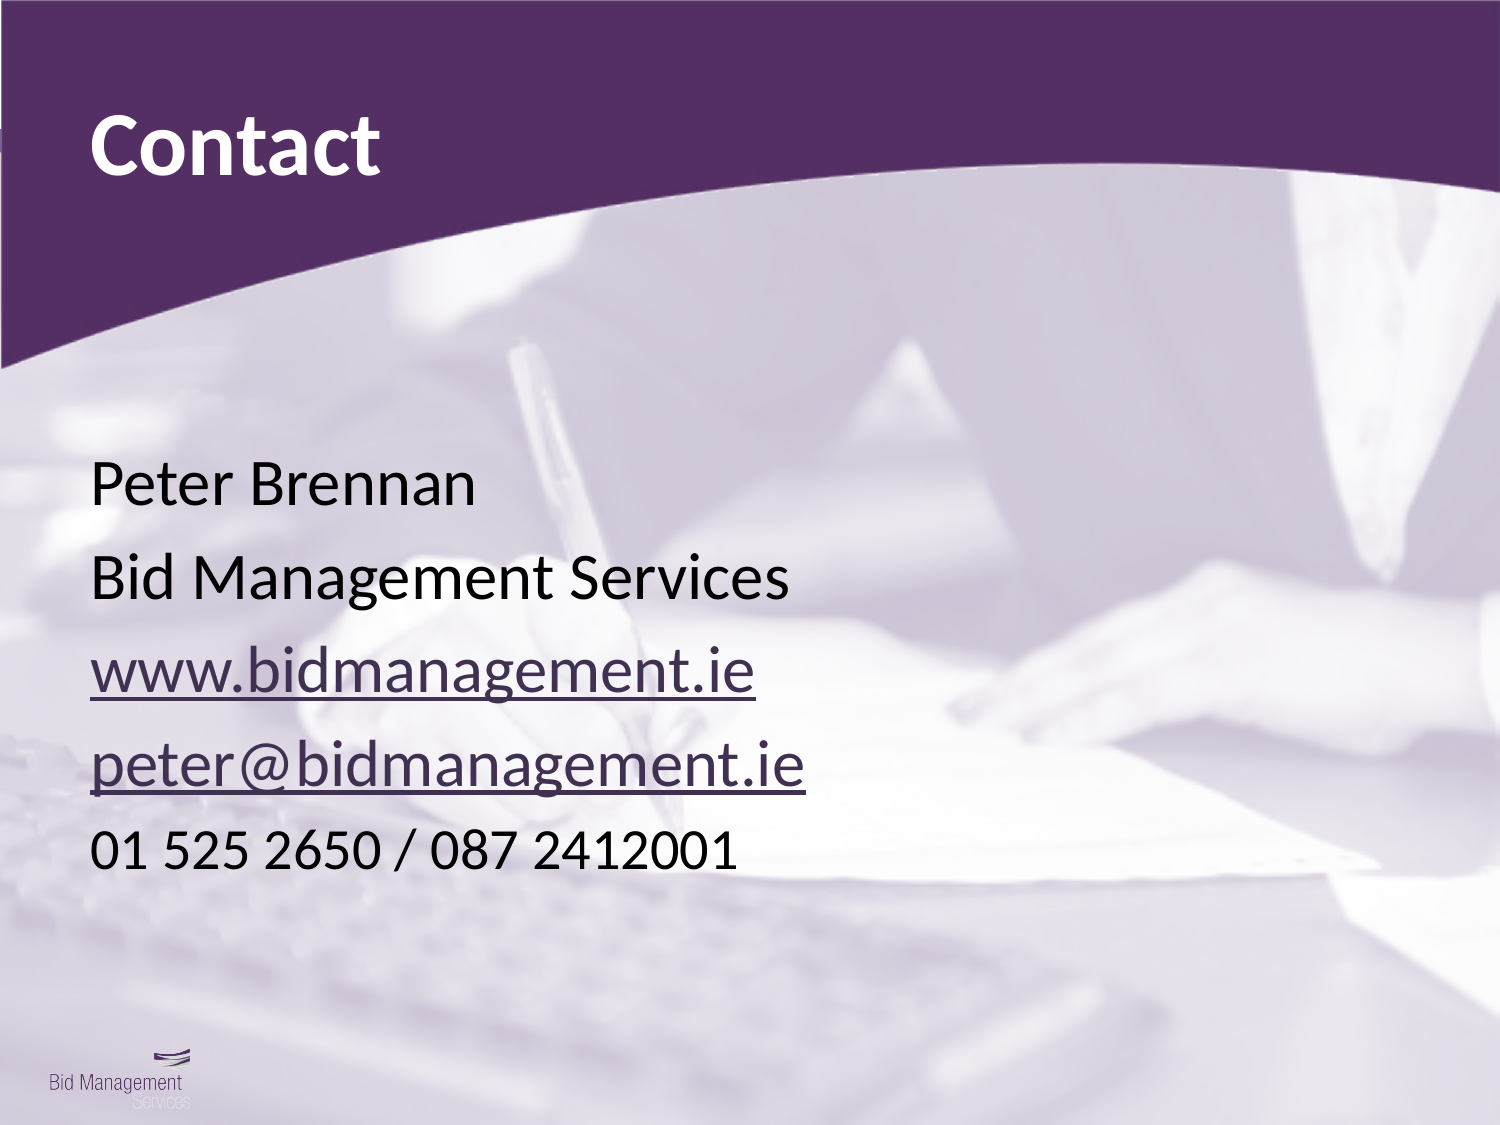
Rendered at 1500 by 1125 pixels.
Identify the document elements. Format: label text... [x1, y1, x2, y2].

title Contact [75, 45, 1425, 233]
picture [25, 1031, 215, 1125]
list Peter Brennan Bid Management Services www.bidmanagement.ie peter@bidmanagement.ie 01 525 2650 / 087 2412001 [75, 338, 1425, 1005]
picture [2, 1, 1500, 368]
